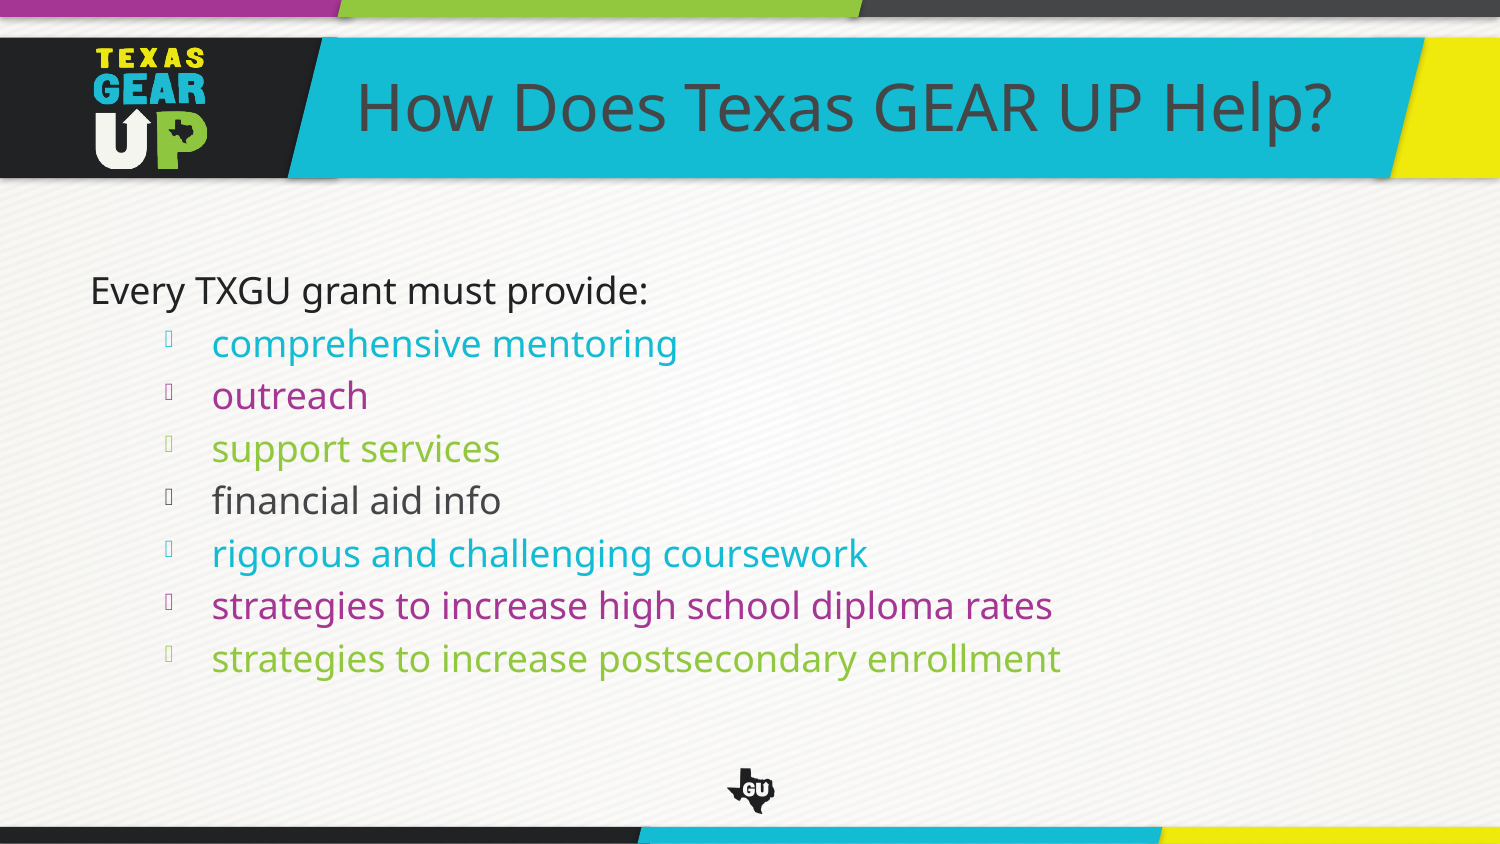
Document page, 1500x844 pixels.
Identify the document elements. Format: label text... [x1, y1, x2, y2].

text_box How Does Texas GEAR UP Help? [325, 34, 1364, 175]
list Every TXGU grant must provide: comprehensive mentoring outreach support services financial aid info rigorous and challenging coursework strategies to increase high school diploma rates strategies to increase postsecondary enrollment [75, 196, 1425, 750]
